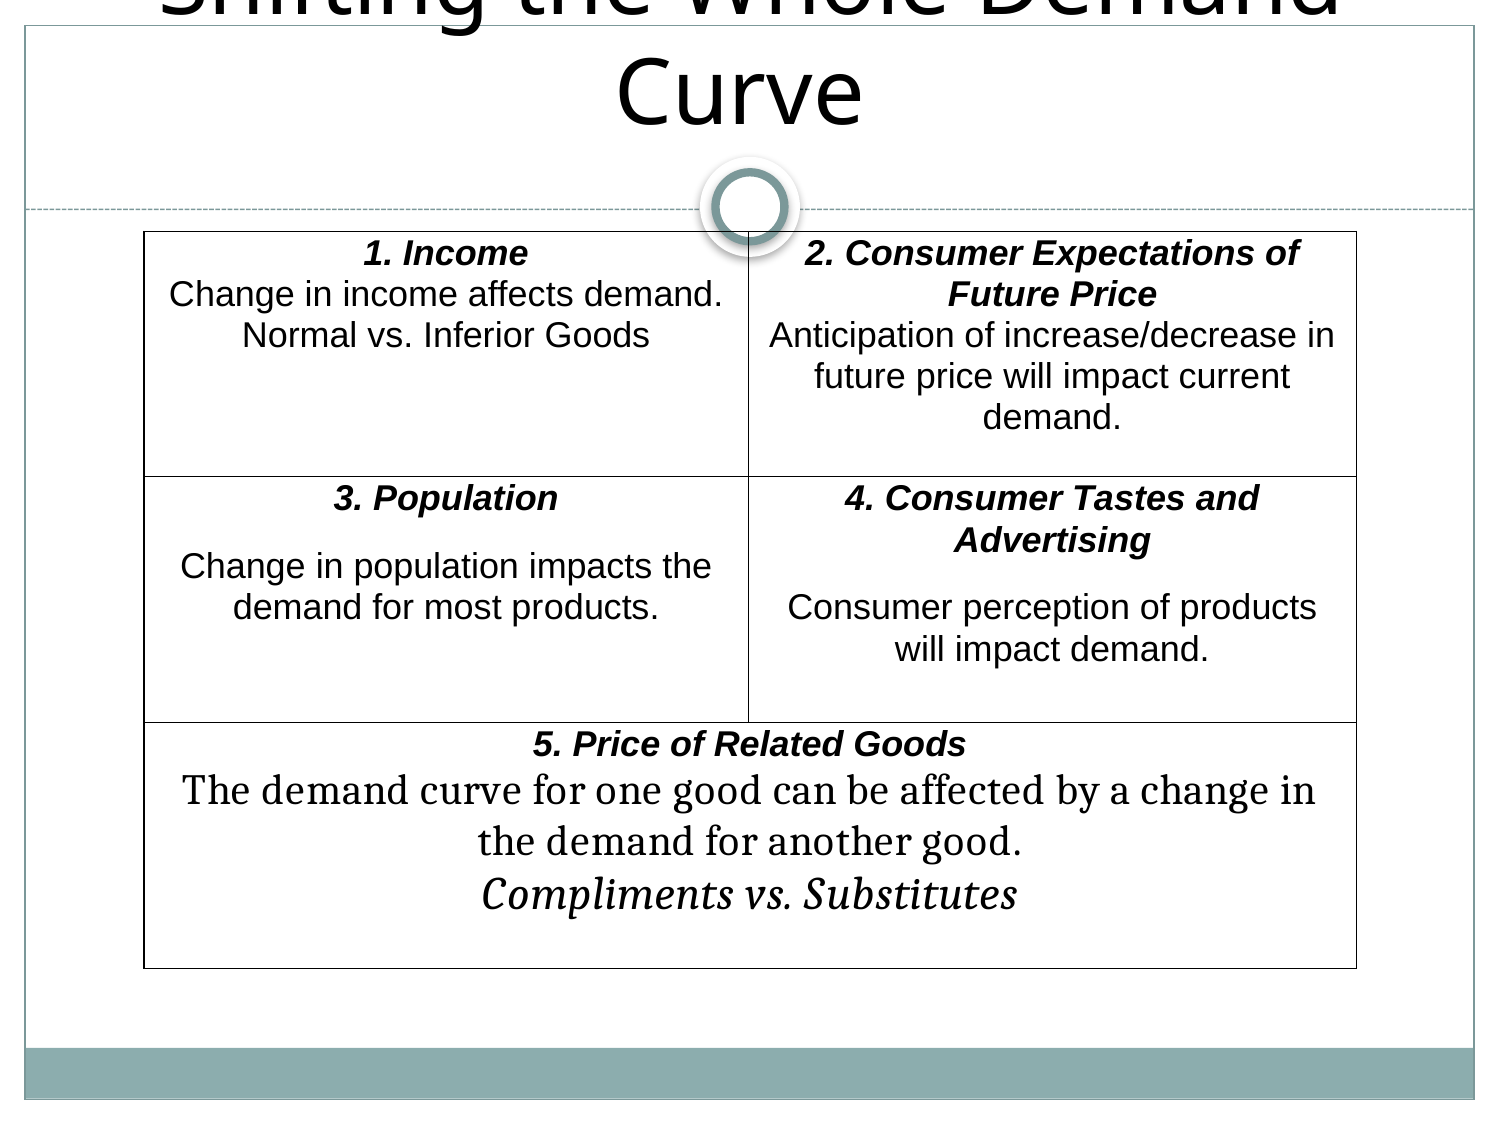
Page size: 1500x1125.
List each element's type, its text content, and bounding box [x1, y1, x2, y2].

title Shifting the Whole Demand Curve [52, 0, 1428, 150]
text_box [67, 230, 1435, 1001]
